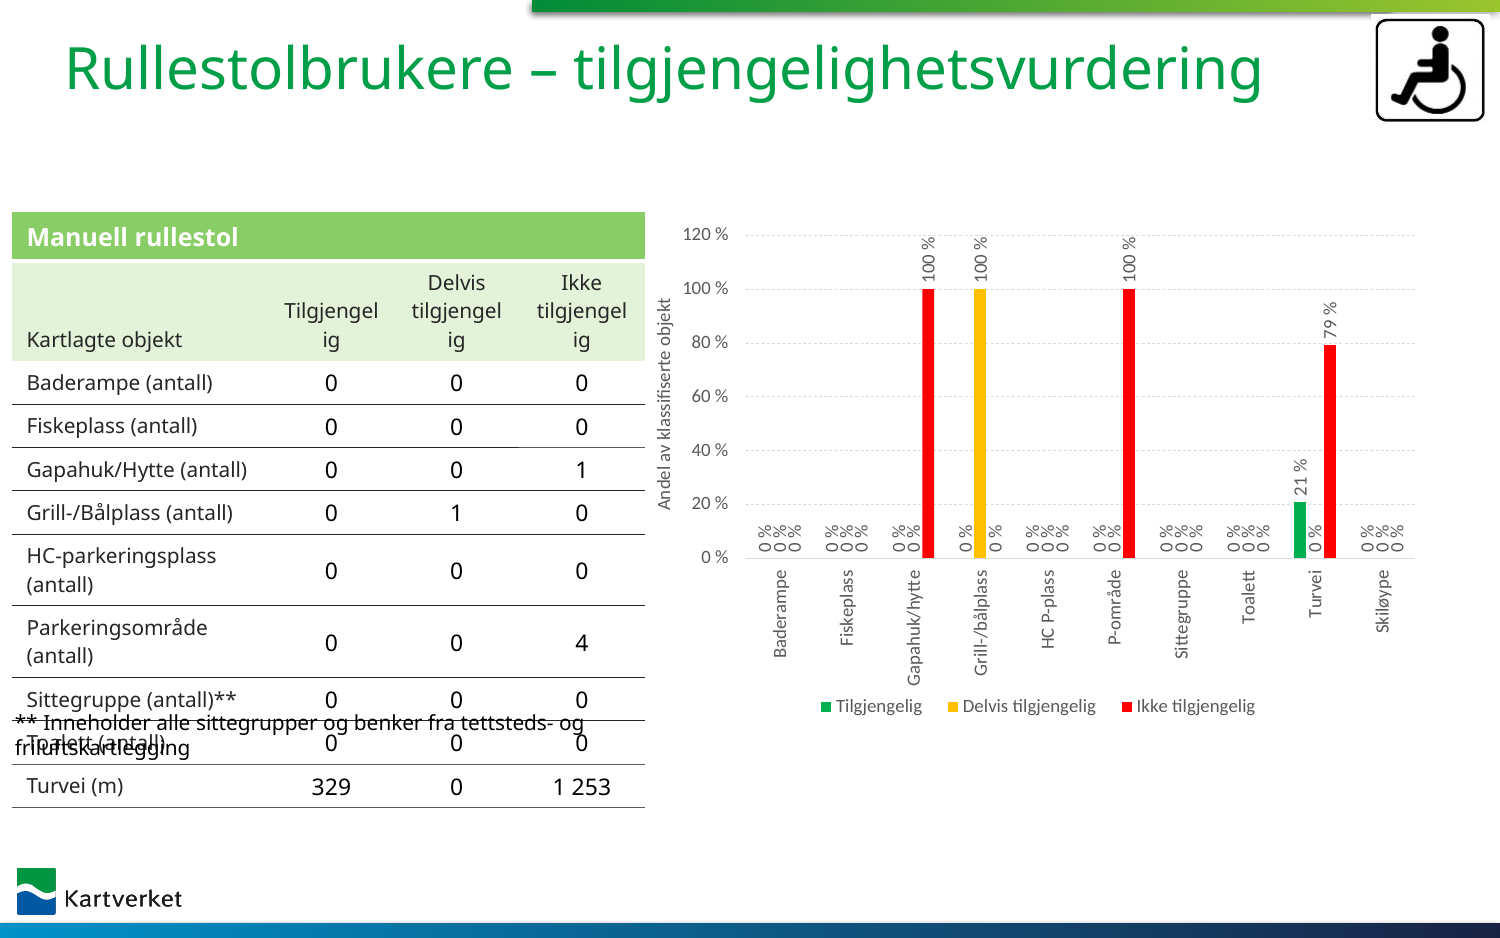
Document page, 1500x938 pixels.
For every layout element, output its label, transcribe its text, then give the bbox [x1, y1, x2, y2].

table_cell 0 [519, 535, 638, 605]
table_cell 0 [519, 405, 638, 447]
table_cell Delvis tilgjengelig [394, 263, 519, 361]
table_cell 0 [394, 448, 519, 490]
table_cell 329 [269, 768, 394, 807]
table_cell 0 [394, 361, 519, 404]
picture [643, 218, 1427, 728]
table_header Manuell rullestol [12, 212, 645, 259]
table_cell 0 [269, 535, 394, 605]
table_cell 0 [519, 491, 638, 534]
table_cell 0 [269, 405, 394, 447]
table_cell Parkeringsområde (antall) [12, 606, 269, 677]
table_cell 0 [269, 361, 394, 404]
table_cell Ikke tilgjengelig [519, 263, 638, 361]
table_cell 0 [519, 361, 638, 404]
table_cell Fiskeplass (antall) [12, 405, 269, 447]
table_cell Gapahuk/Hytte (antall) [12, 448, 269, 490]
text_box Rullestolbrukere – tilgjengelighetsvurdering [49, 12, 1372, 109]
table_cell 0 [269, 678, 394, 702]
table_cell Kartlagte objekt [12, 263, 269, 361]
table_cell Sittegruppe (antall)** [12, 678, 269, 702]
table_cell Grill-/Bålplass (antall) [12, 491, 269, 534]
table_cell 1 [519, 448, 638, 490]
table_cell 1 253 [519, 768, 645, 807]
table_cell 4 [519, 606, 638, 677]
table_cell 0 [394, 405, 519, 447]
table_cell Turvei (m) [12, 768, 269, 807]
table_cell HC-parkeringsplass (antall) [12, 535, 269, 605]
table_cell 0 [269, 606, 394, 677]
table_cell Baderampe (antall) [12, 361, 269, 404]
text_box ** Inneholder alle sittegrupper og benker fra tettsteds- og friluftskartlegging [0, 702, 745, 768]
table_cell 1 [394, 491, 519, 534]
table_cell 0 [269, 448, 394, 490]
table_cell 0 [394, 768, 519, 807]
table_cell 0 [269, 491, 394, 534]
table_cell 0 [394, 606, 519, 677]
table_cell 0 [394, 535, 519, 605]
table_cell 0 [519, 678, 638, 702]
table_cell Tilgjengelig [269, 263, 394, 361]
picture [1371, 13, 1491, 127]
table_cell 0 [394, 678, 519, 702]
